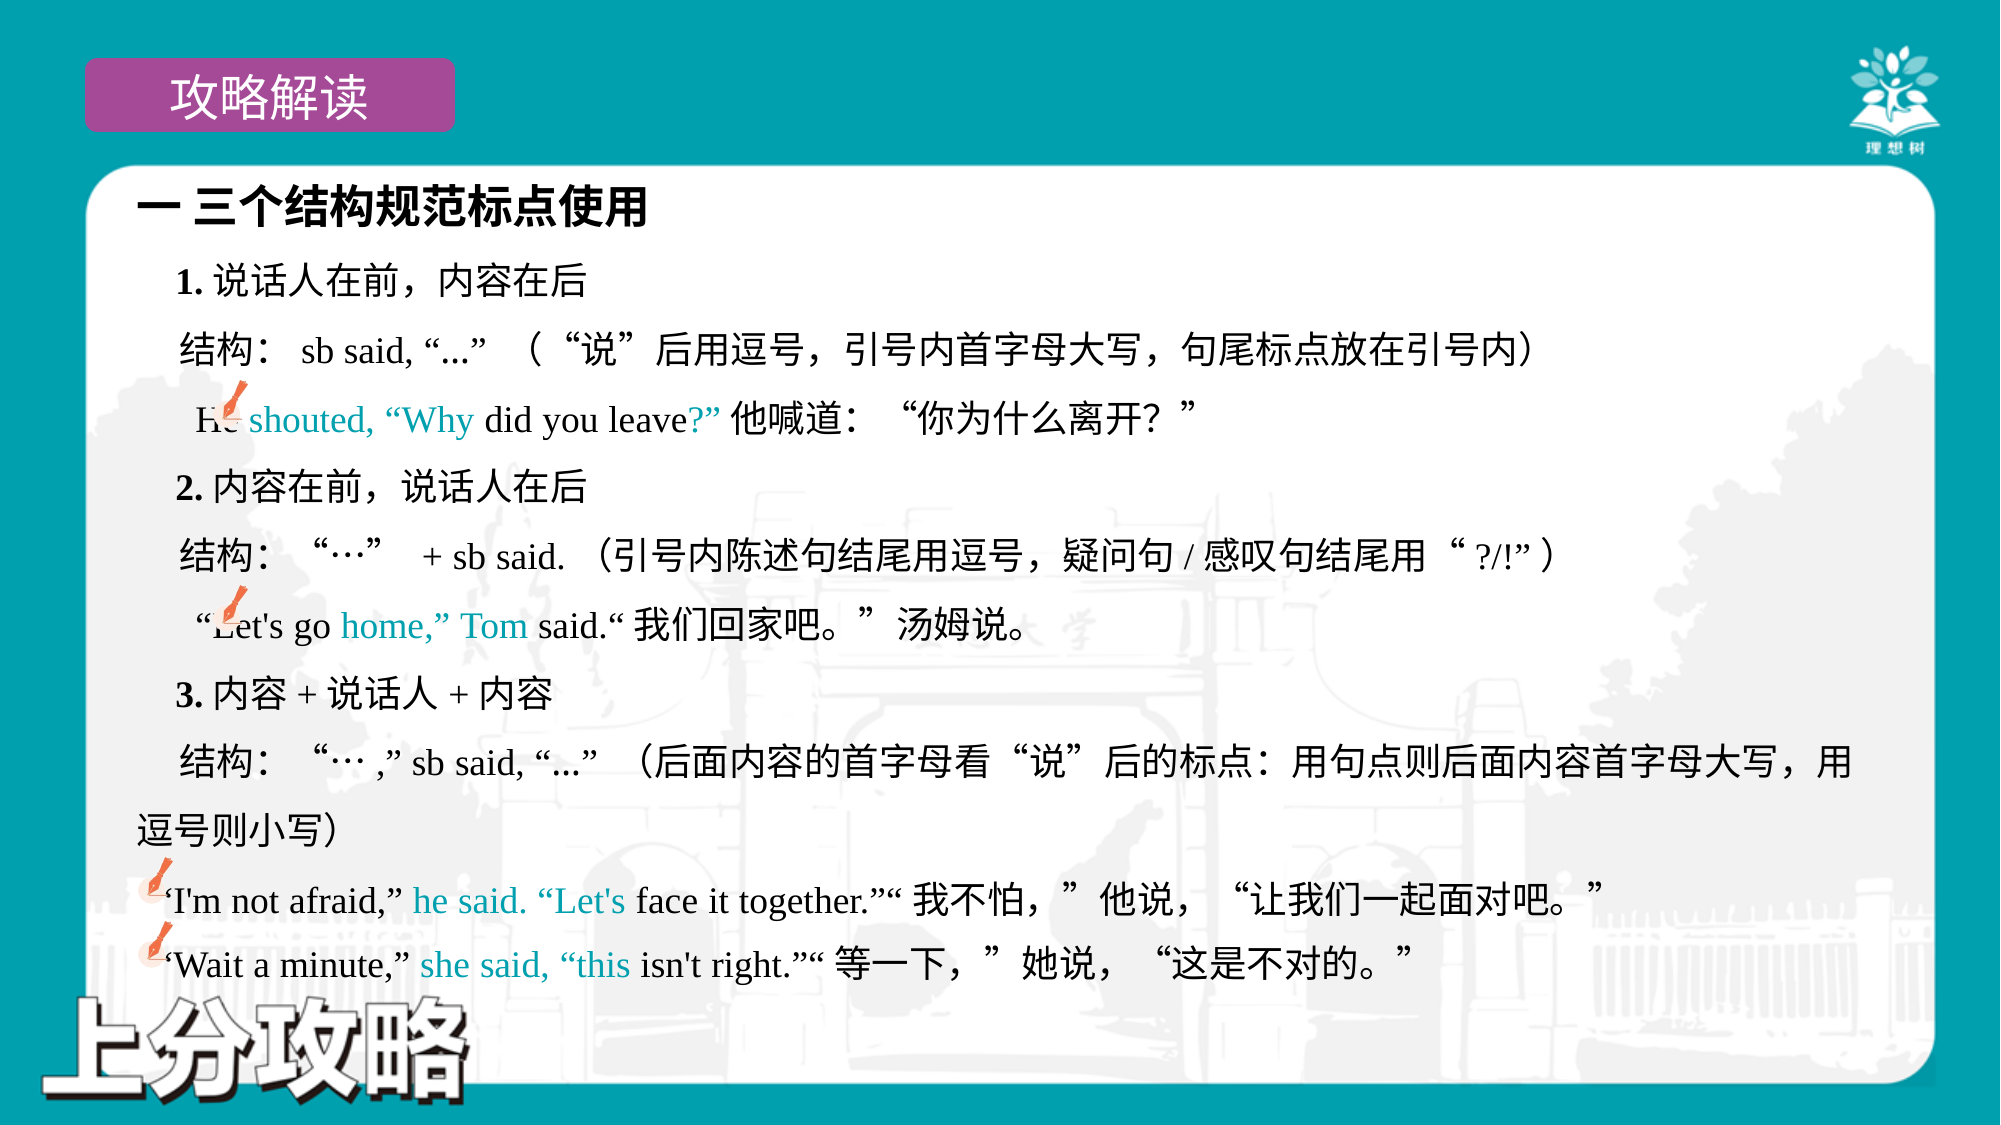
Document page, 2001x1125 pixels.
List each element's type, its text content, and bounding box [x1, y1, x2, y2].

picture [0, 0, 2000, 1125]
text_box 1.说话人在前，内容在后 结构：sb said, “…” （“说”后用逗号，引号内首字母大写，句尾标点放在引号内） He shouted, “Why did you leave?”他喊道：“你为什么离开？” 2.内容在前，说话人在后 结构：“…” + sb said.（引号内陈述句结尾用逗号，疑问句/感叹句结尾用“?/!”） “Let's go home,” Tom said.“我们回家吧。”汤姆说。 3.内容+说话人+内容 结构：“…,” sb said, “…” （后面内容的首字母看“说”后的标点：用句点则后面内容首字母大写，用 逗号则小写） “I'm not afraid,” he said. “Let's face it together.”“我不怕，”他说，“让我们一起面对吧。” “Wait a minute,” she said, “this isn't right.”“等一下，”她说，“这是不对的。” [136, 233, 1865, 979]
text_box 一 三个结构规范标点使用 [136, 176, 1865, 232]
